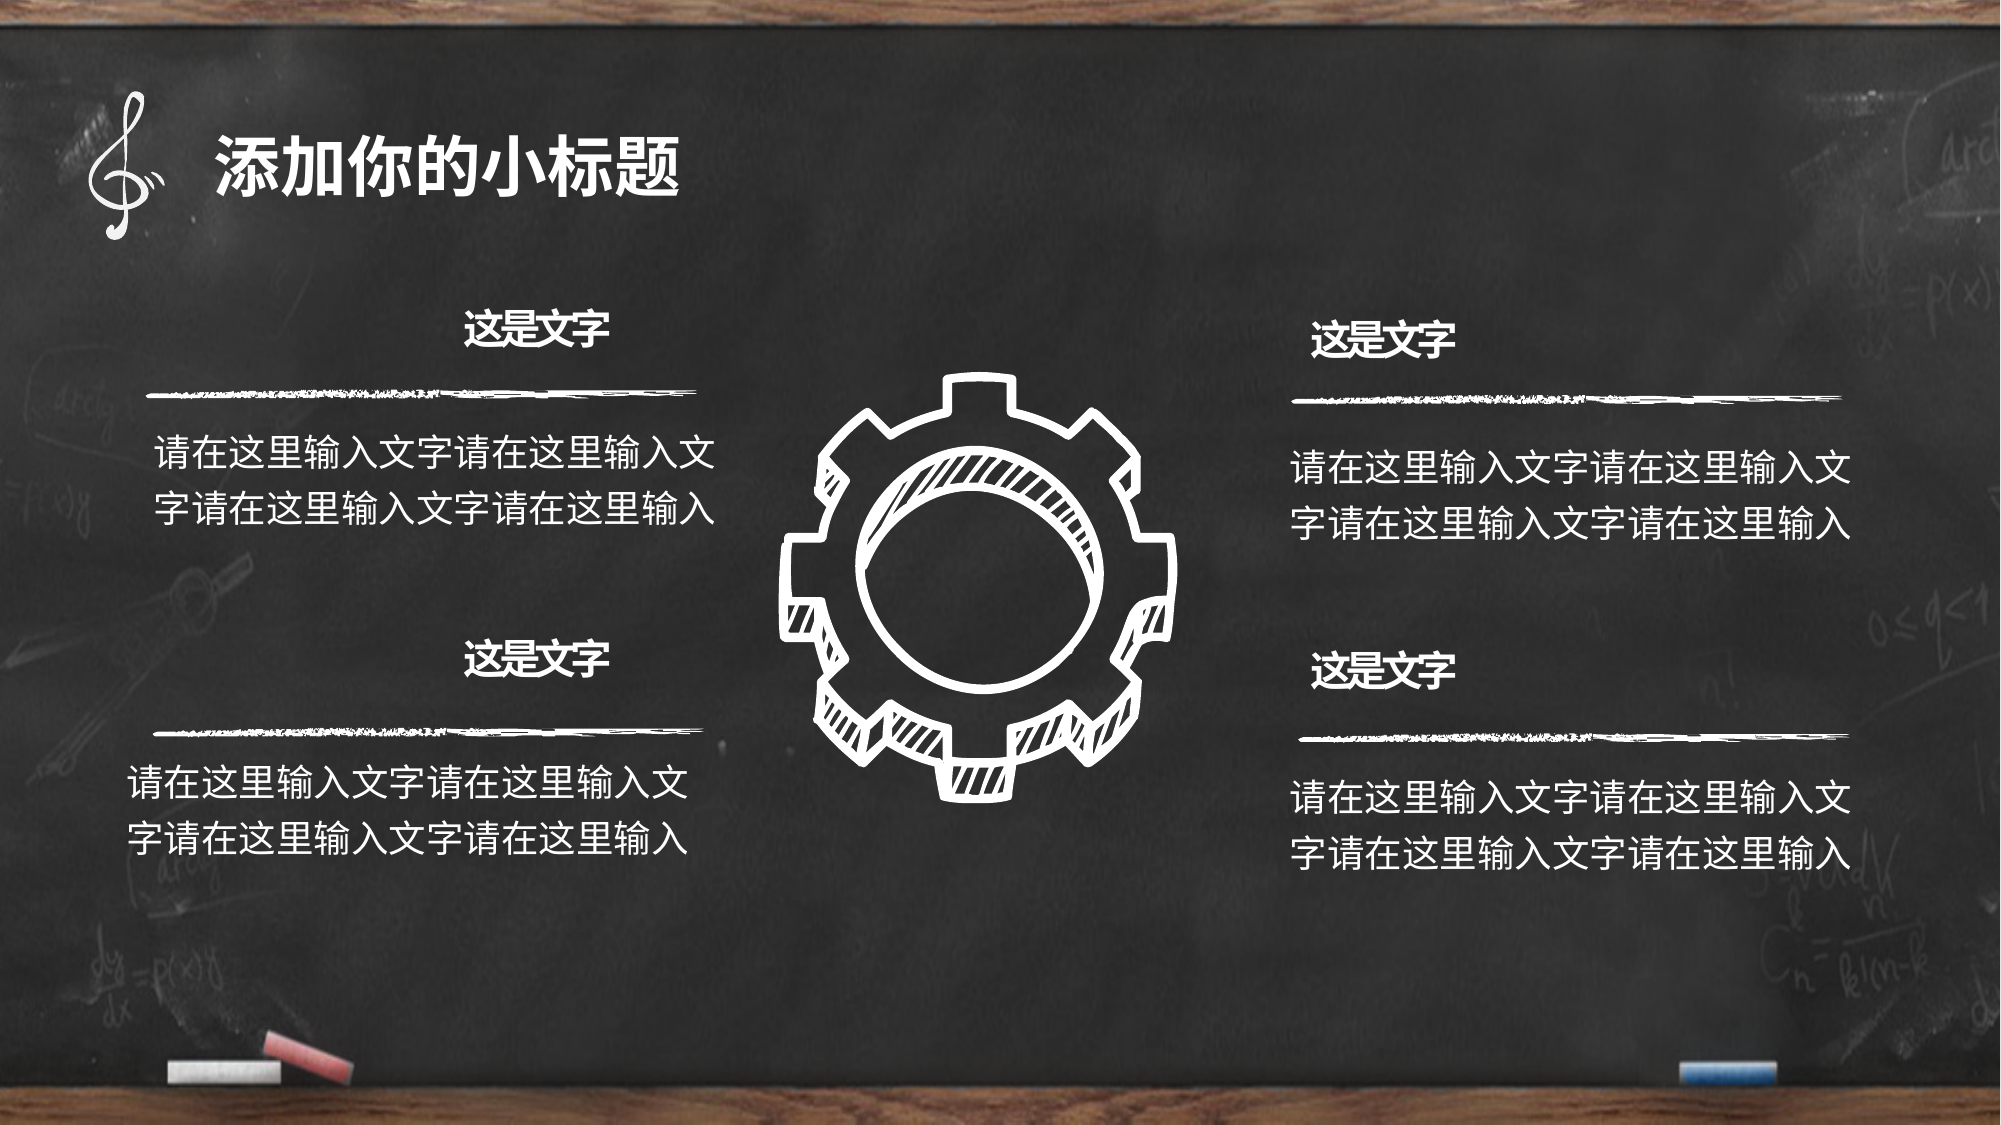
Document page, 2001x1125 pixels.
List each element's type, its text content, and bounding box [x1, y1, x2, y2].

text_box 请在这里输入文字请在这里输入文字请在这里输入文字请在这里输入 [1274, 425, 1895, 553]
text_box 请在这里输入文字请在这里输入文字请在这里输入文字请在这里输入 [1274, 755, 1895, 883]
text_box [778, 371, 1178, 804]
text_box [152, 727, 704, 738]
text_box 请在这里输入文字请在这里输入文字请在这里输入文字请在这里输入 [111, 410, 732, 538]
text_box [1291, 395, 1843, 405]
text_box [85, 90, 169, 242]
text_box 请在这里输入文字请在这里输入文字请在这里输入文字请在这里输入 [111, 740, 732, 868]
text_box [1298, 733, 1850, 744]
picture [0, 0, 2001, 1125]
text_box 这是文字 [449, 625, 717, 691]
text_box 这是文字 [1295, 306, 1563, 372]
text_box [145, 389, 697, 400]
text_box 添加你的小标题 [214, 124, 682, 205]
text_box 这是文字 [449, 295, 717, 361]
text_box 这是文字 [1295, 637, 1563, 702]
